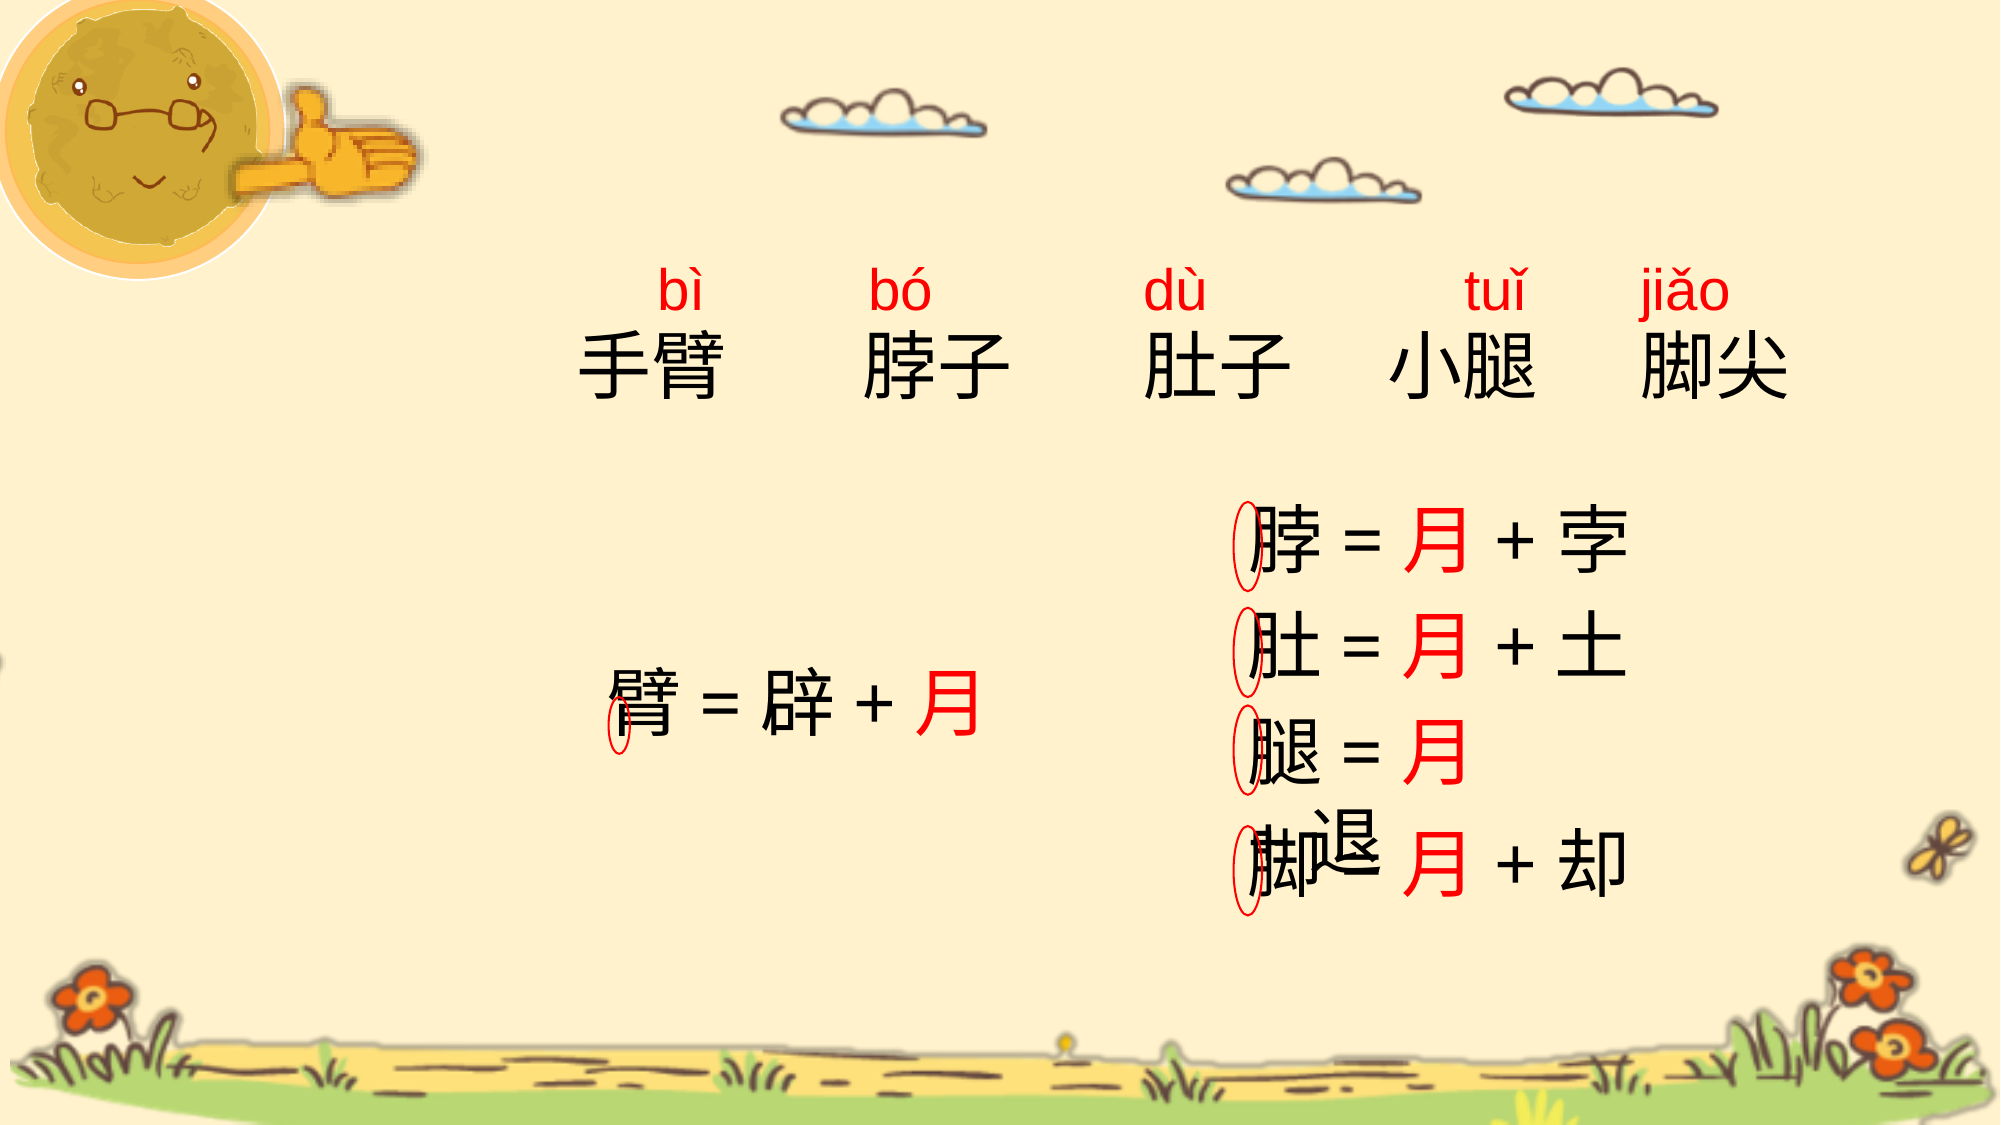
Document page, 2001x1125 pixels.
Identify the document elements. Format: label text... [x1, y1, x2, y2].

text_box 脚尖 [1625, 311, 1813, 416]
picture [0, 0, 2001, 1125]
text_box bì [642, 244, 725, 330]
text_box [67, 263, 209, 281]
text_box 小腿 [1373, 311, 1561, 416]
text_box 脖=月+孛 [1233, 485, 1655, 591]
text_box [1232, 500, 1264, 593]
text_box 腿=月+退 [1232, 697, 1627, 809]
text_box bó [853, 244, 952, 330]
text_box [1232, 704, 1264, 796]
text_box [1232, 606, 1264, 699]
text_box dù [1128, 244, 1232, 330]
text_box 肚=月+土 [1232, 591, 1655, 696]
text_box 肚子 [1128, 311, 1316, 416]
text_box 脖子 [847, 311, 1035, 416]
text_box jiǎo [1625, 244, 1751, 330]
text_box tuǐ [1449, 244, 1592, 330]
text_box [607, 695, 631, 755]
text_box 手臂 [561, 311, 749, 416]
text_box [0, 65, 5, 198]
text_box 臂=辟+月 [592, 648, 1057, 753]
